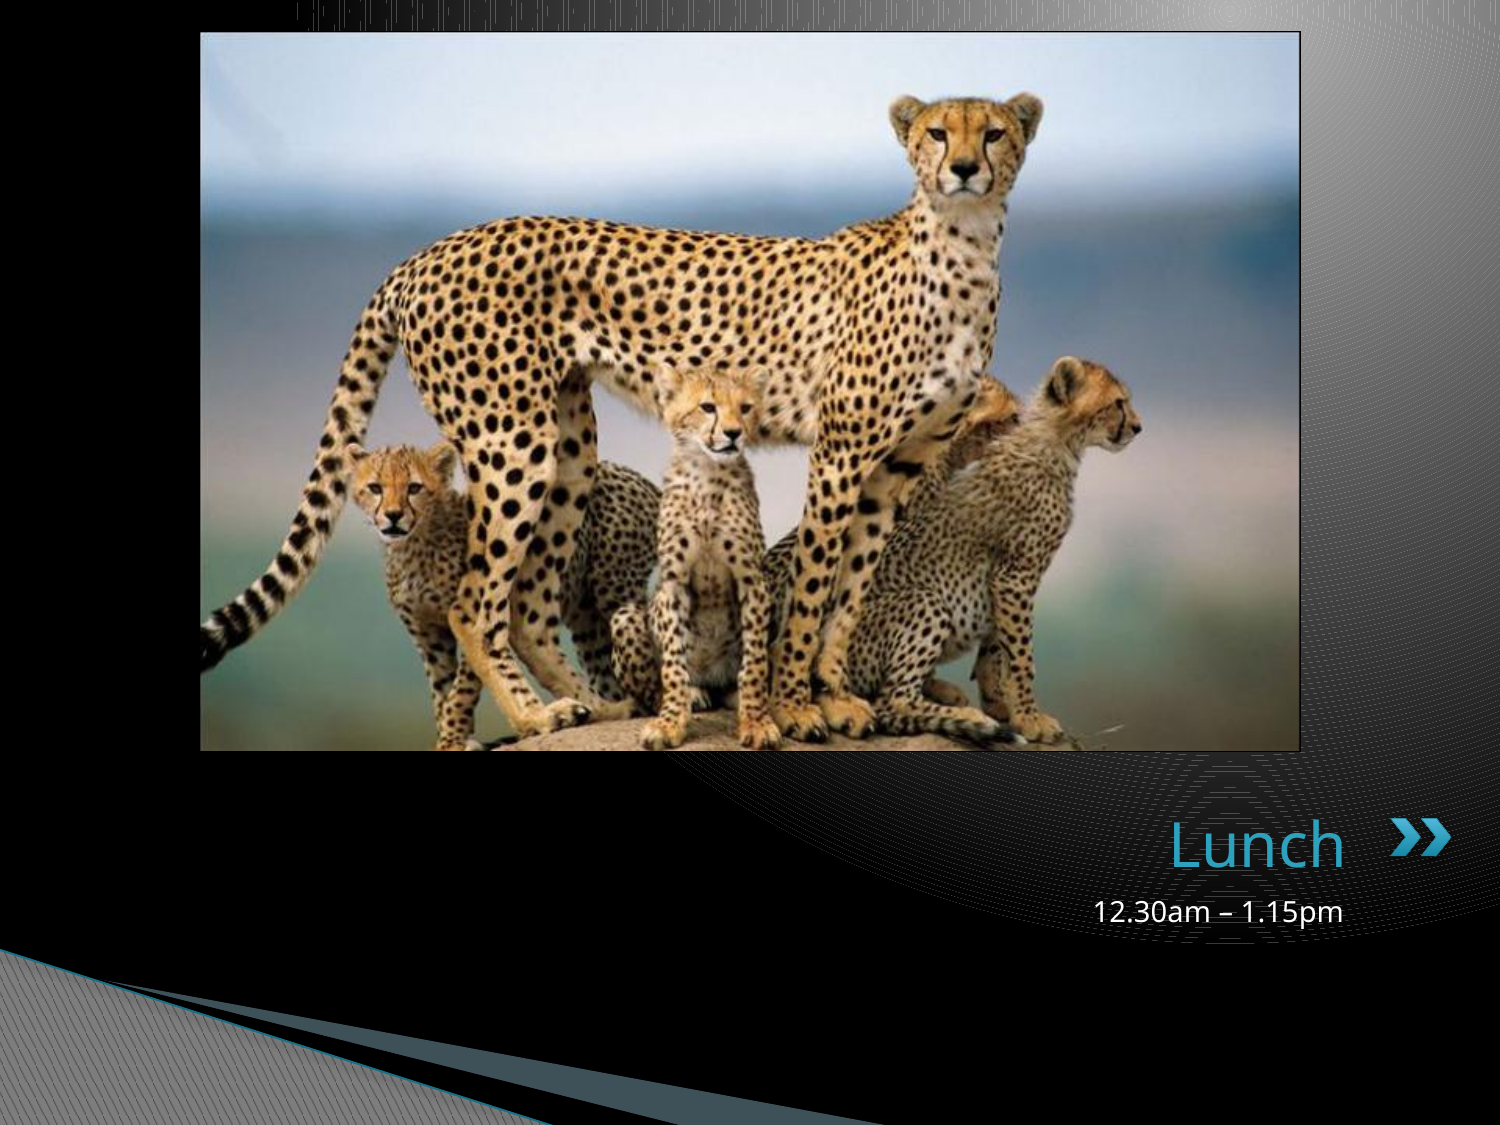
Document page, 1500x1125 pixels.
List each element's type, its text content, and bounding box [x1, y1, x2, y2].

list 12.30am – 1.15pm [187, 892, 1363, 1000]
picture [0, 952, 543, 1125]
title Lunch [37, 798, 1363, 891]
picture [198, 30, 1302, 752]
